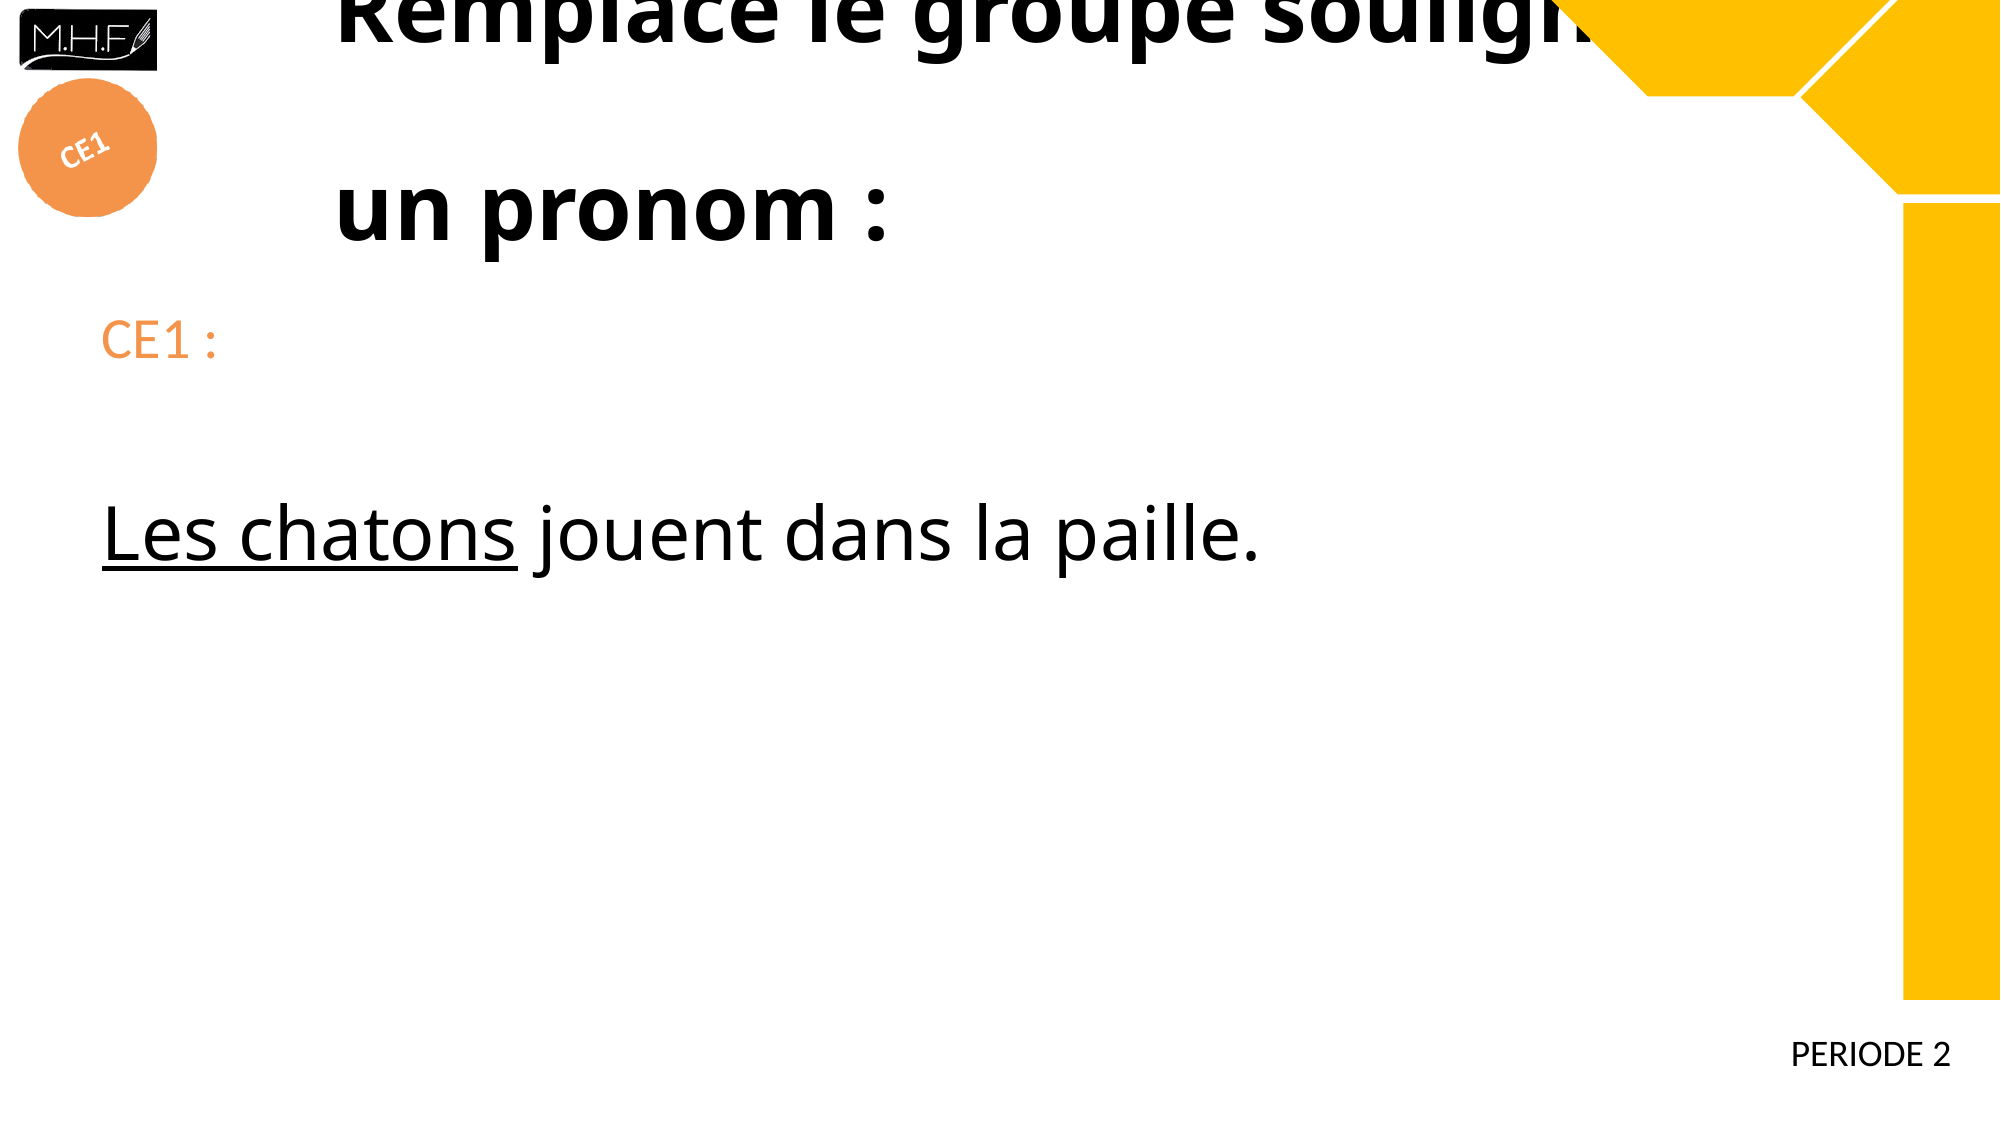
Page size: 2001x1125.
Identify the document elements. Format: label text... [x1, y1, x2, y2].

picture [18, 78, 157, 218]
picture [16, 7, 157, 74]
list CE1 : Les chatons jouent dans la paille. [86, 300, 1443, 1015]
text_box [1902, 202, 2000, 1001]
text_box PERIODE 2 [1362, 1021, 1967, 1125]
title Remplace le groupe souligné par un pronom : [318, 3, 1865, 221]
text_box [1799, 0, 2000, 196]
text_box [1549, 0, 1892, 98]
